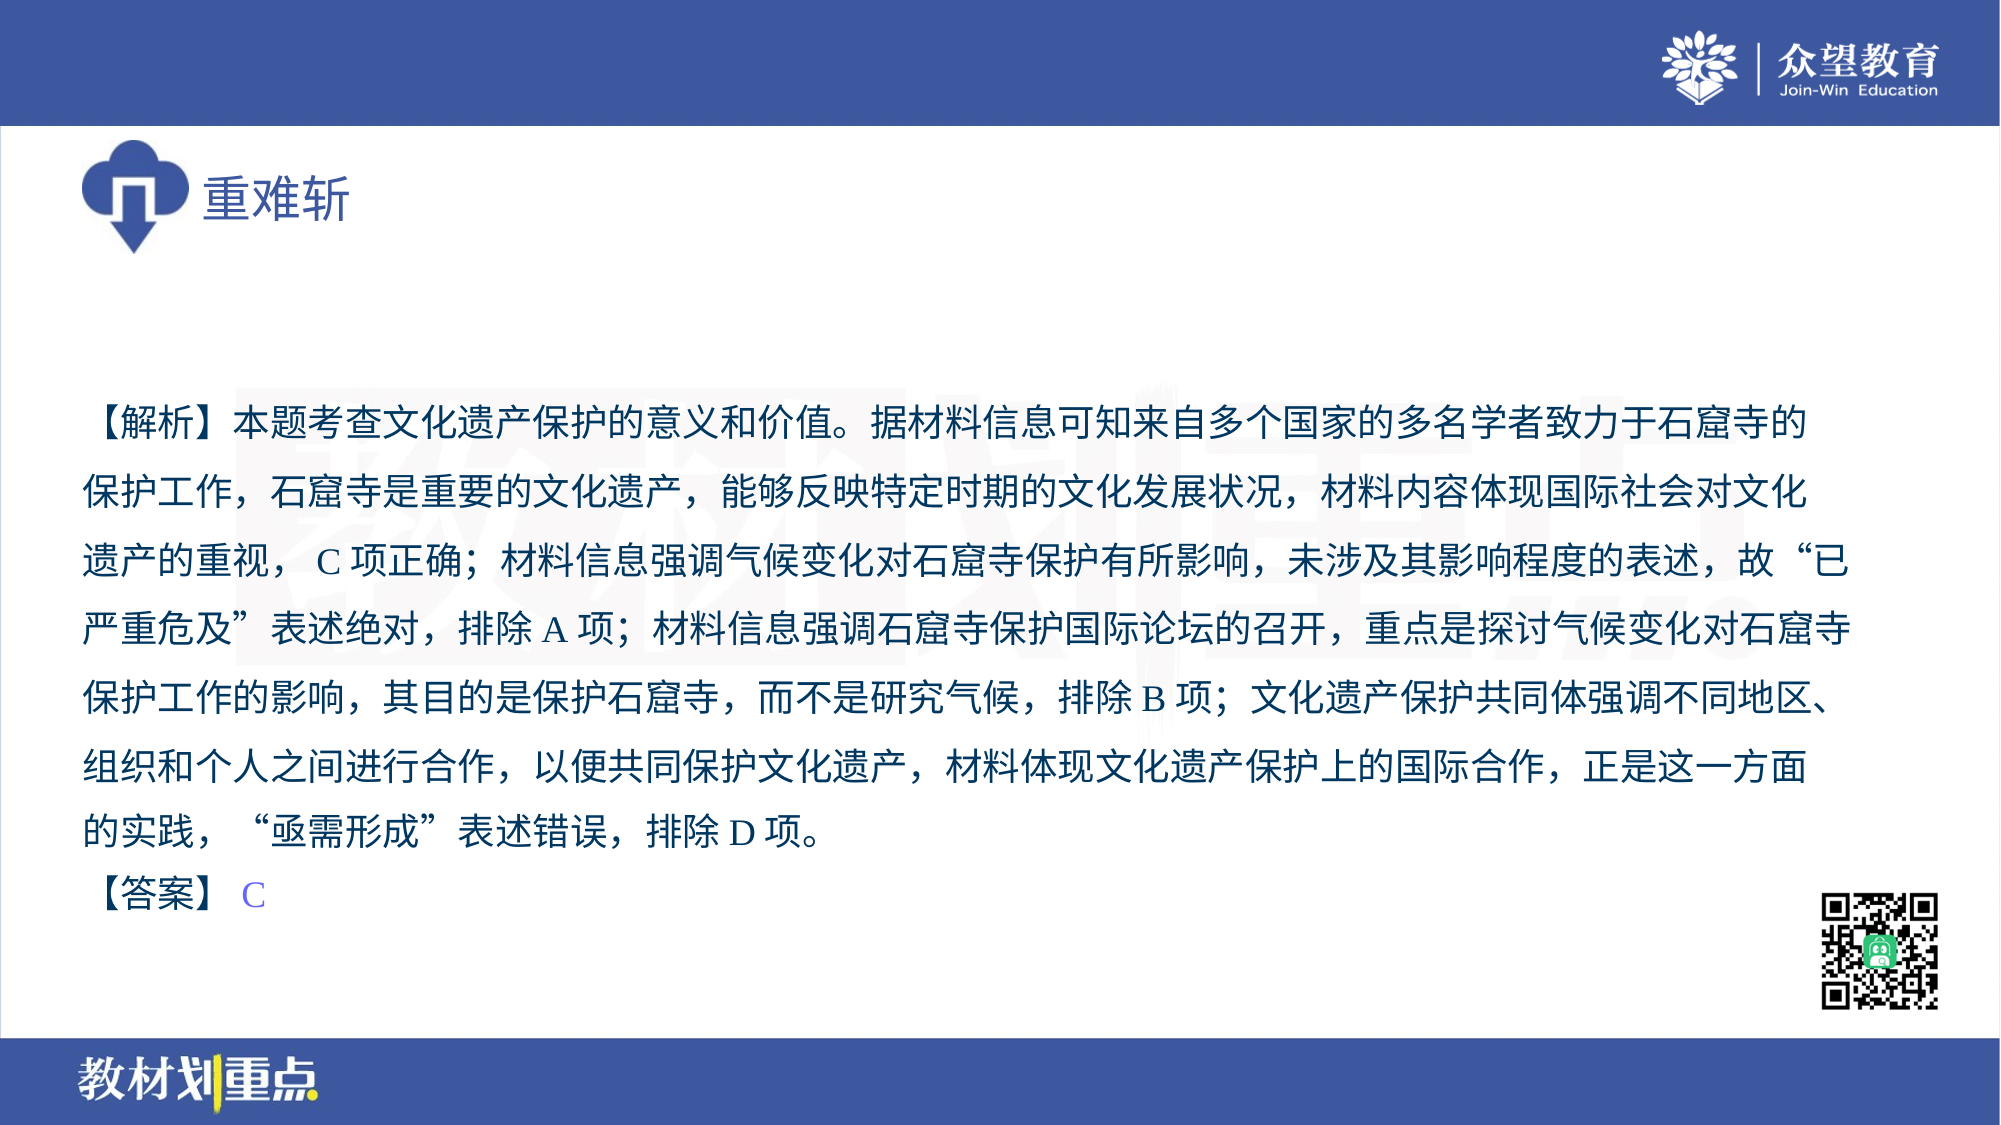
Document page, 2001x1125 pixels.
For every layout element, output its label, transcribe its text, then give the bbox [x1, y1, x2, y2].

text_box 【答案】C [82, 848, 1817, 908]
picture [0, 0, 2000, 1125]
text_box 【解析】本题考查文化遗产保护的意义和价值。据材料信息可知来自多个国家的多名学者致力于石窟寺的 保护工作，石窟寺是重要的文化遗产，能够反映特定时期的文化发展状况，材料内容体现国际社会对文化 遗产的重视，C项正确；材料信息强调气候变化对石窟寺保护有所影响，未涉及其影响程度的表述，故“已 严重危及”表述绝对，排除A项；材料信息强调石窟寺保护国际论坛的召开，重点是探讨气候变化对石窟寺 保护工作的影响，其目的是保护石窟寺，而不是研究气候，排除B项；文化遗产保护共同体强调不同地区、 组织和个人之间进行合作，以便共同保护文化遗产，材料体现文化遗产保护上的国际合作，正是这一方面 的实践，“亟需形成”表述错误，排除D项。 [82, 375, 1817, 846]
